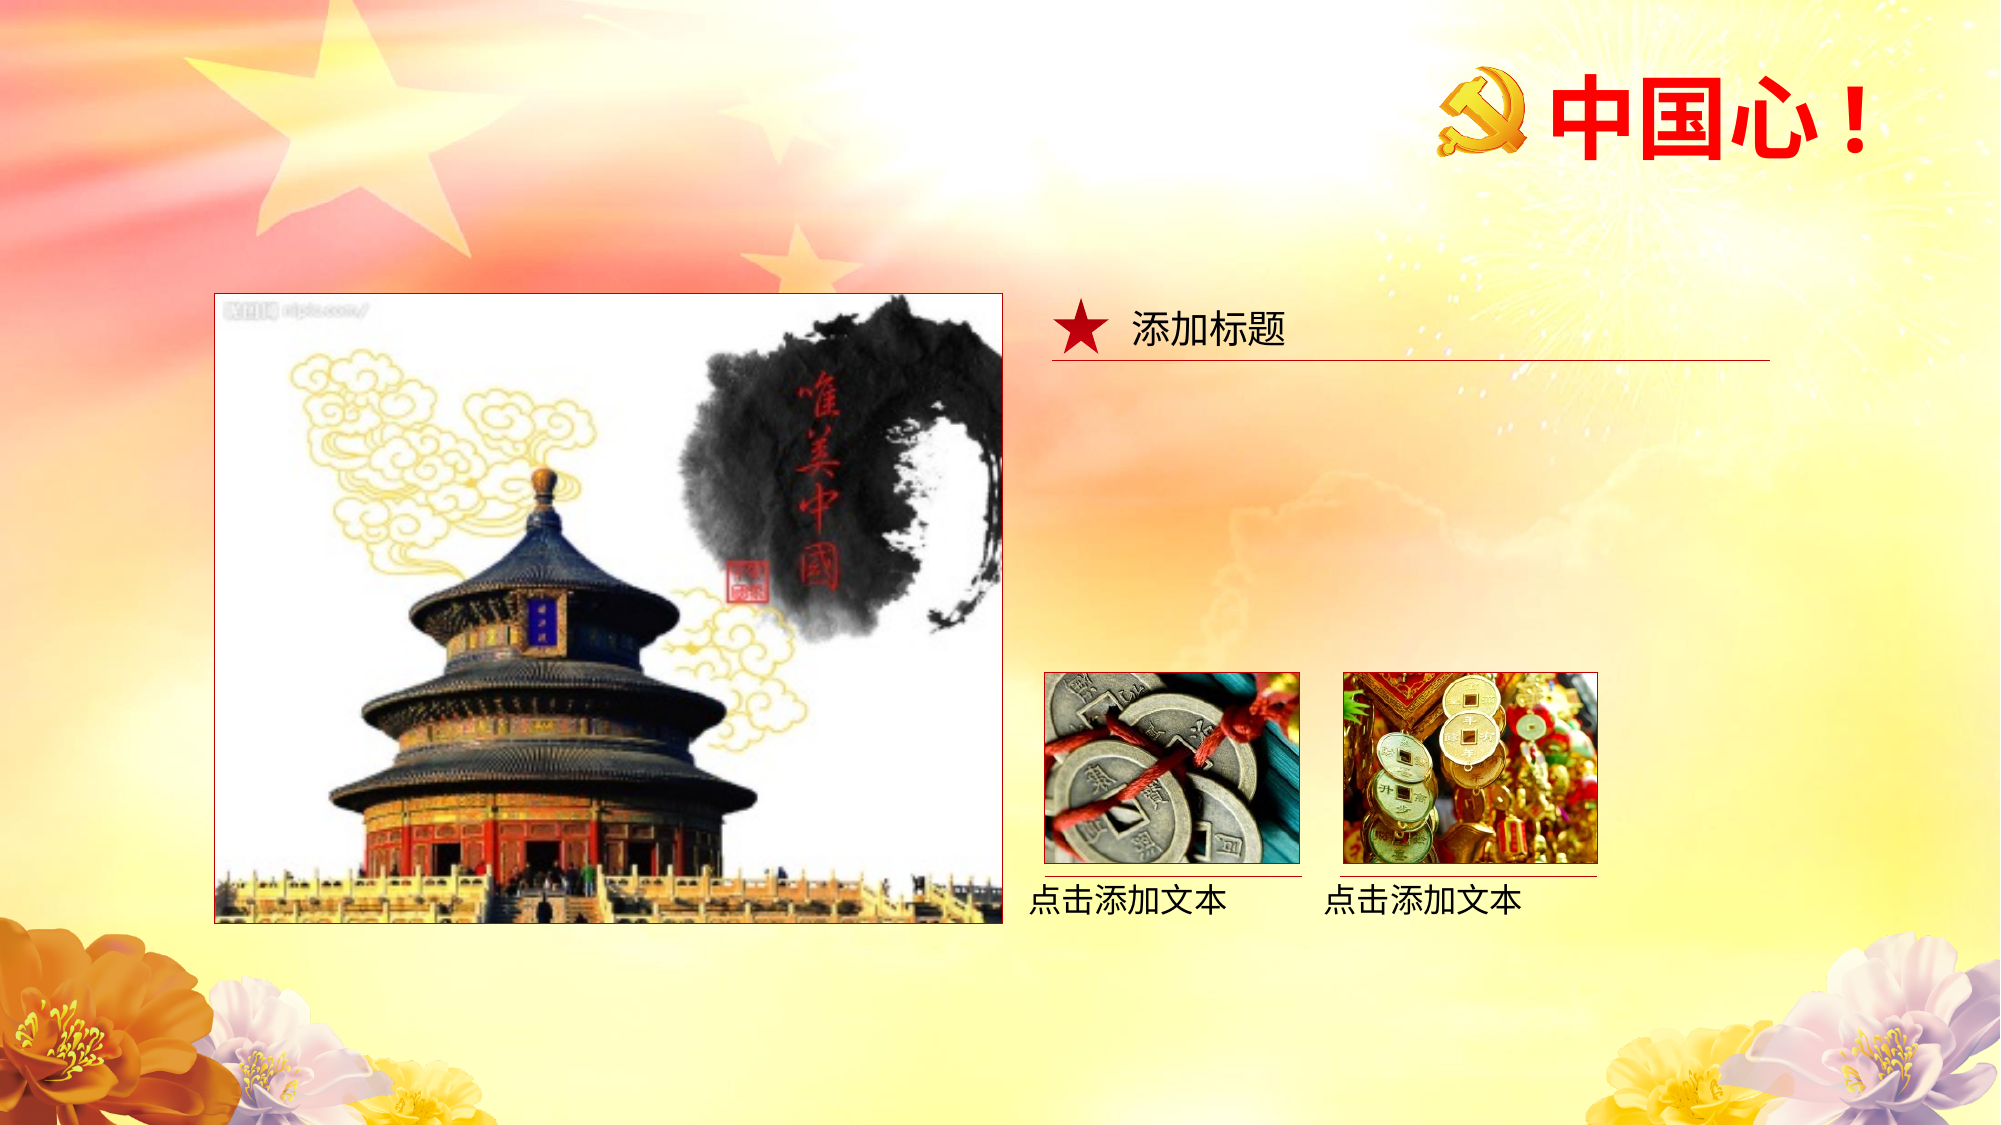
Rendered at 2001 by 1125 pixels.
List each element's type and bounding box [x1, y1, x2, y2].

text_box [1276, 49, 2000, 181]
text_box [1053, 296, 1303, 360]
text_box [1301, 672, 1597, 928]
text_box [1005, 672, 1301, 928]
picture [0, 0, 2000, 1125]
